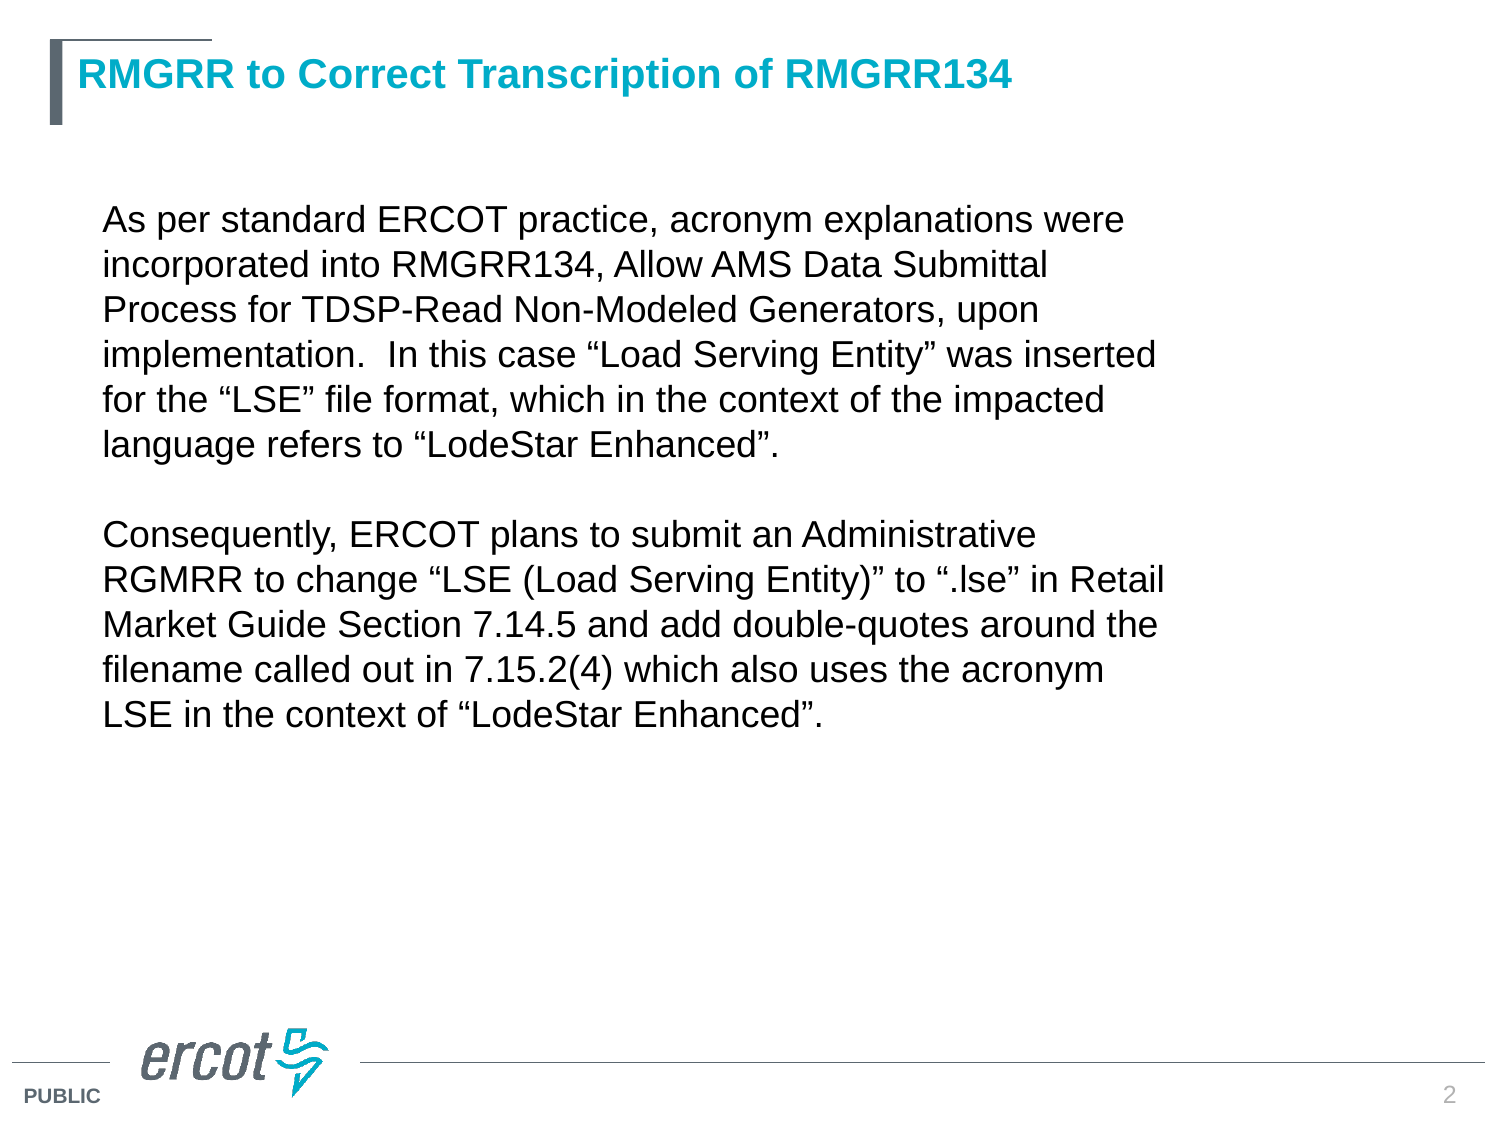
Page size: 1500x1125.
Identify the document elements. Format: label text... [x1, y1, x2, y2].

picture [137, 1024, 332, 1100]
text_box As per standard ERCOT practice, acronym explanations were incorporated into RMGRR134, Allow AMS Data Submittal Process for TDSP-Read Non-Modeled Generators, upon implementation. In this case “Load Serving Entity” was inserted for the “LSE” file format, which in the context of the impacted language refers to “LodeStar Enhanced”. Consequently, ERCOT plans to submit an Administrative RGMRR to change “LSE (Load Serving Entity)” to “.lse” in Retail Market Guide Section 7.14.5 and add double-quotes around the filename called out in 7.15.2(4) which also uses the acronym LSE in the context of “LodeStar Enhanced”. [87, 187, 1192, 788]
title RMGRR to Correct Transcription of RMGRR134 [62, 39, 1450, 125]
slide_number 2 [1412, 1076, 1488, 1112]
